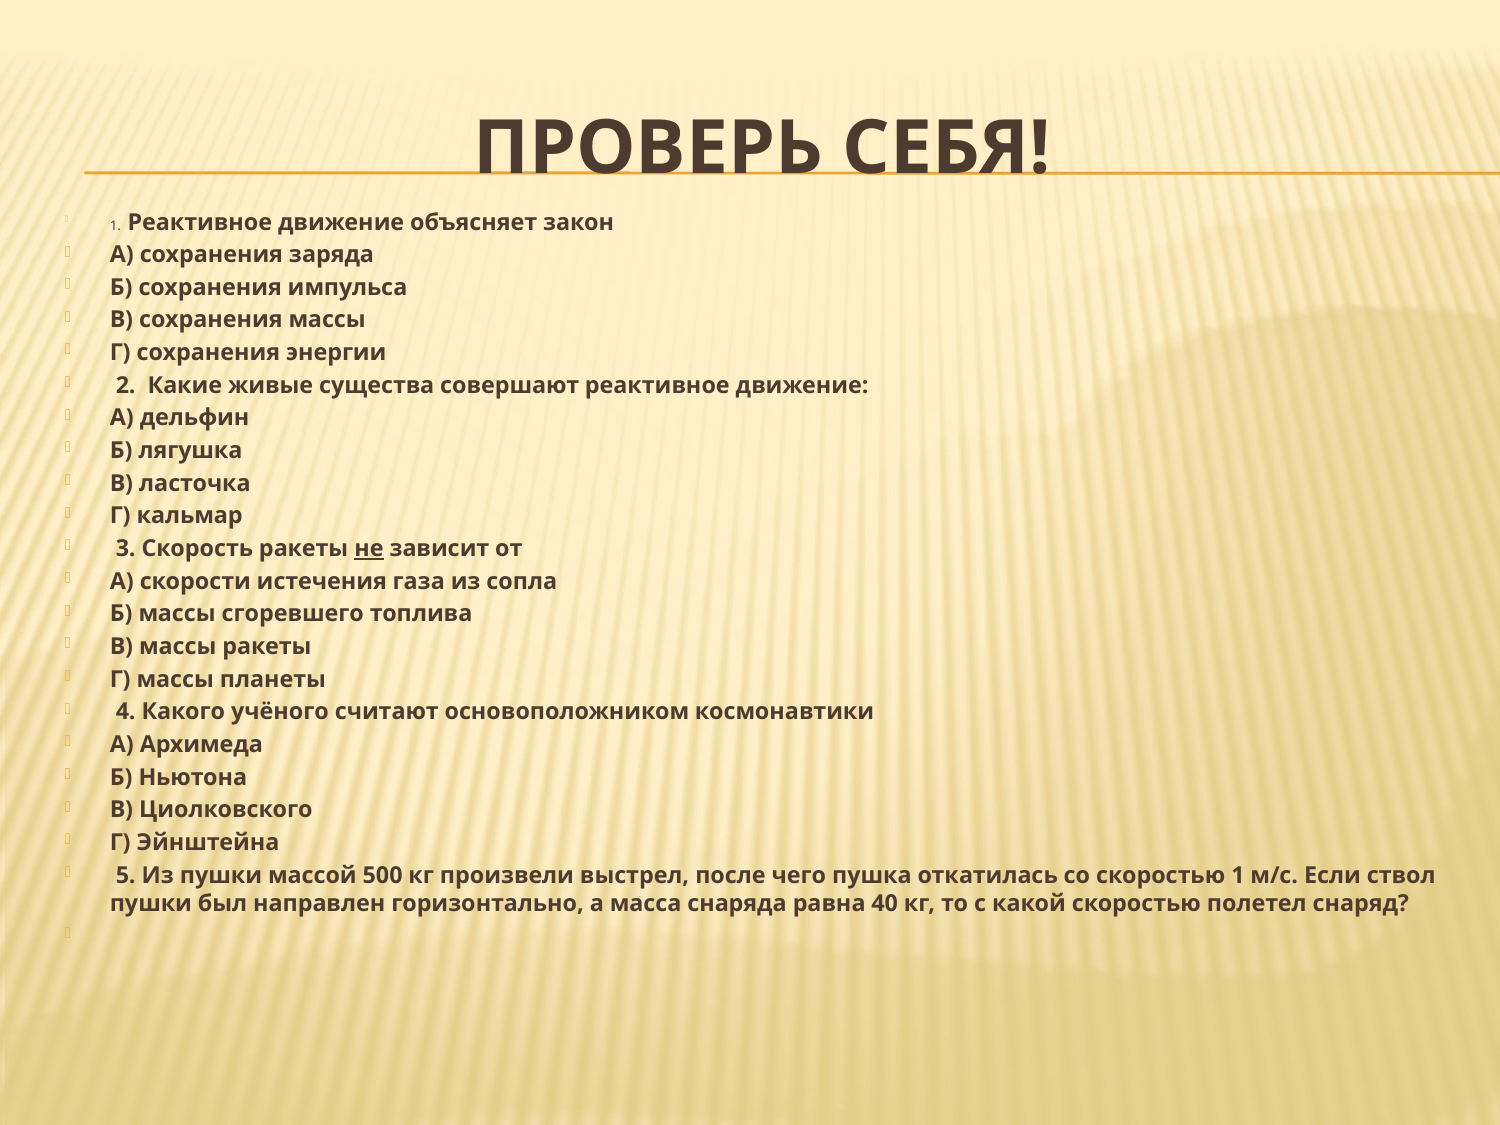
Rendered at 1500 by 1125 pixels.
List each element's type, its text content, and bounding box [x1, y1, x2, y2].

title ПРОВЕРЬ СЕБЯ! [50, 75, 1475, 199]
list 1. Реактивное движение объясняет закон А) сохранения заряда Б) сохранения импульса В) сохранения массы Г) сохранения энергии 2. Какие живые существа совершают реактивное движение: А) дельфин Б) лягушка В) ласточка Г) кальмар 3. Скорость ракеты не зависит от А) скорости истечения газа из сопла Б) массы сгоревшего топлива В) массы ракеты Г) массы планеты 4. Какого учёного считают основоположником космонавтики А) Архимеда Б) Ньютона В) Циолковского Г) Эйнштейна 5. Из пушки массой 500 кг произвели выстрел, после чего пушка откатилась со скоростью 1 м/с. Если ствол пушки был направлен горизонтально, а масса снаряда равна 40 кг, то с какой скоростью полетел снаряд? [50, 199, 1475, 998]
